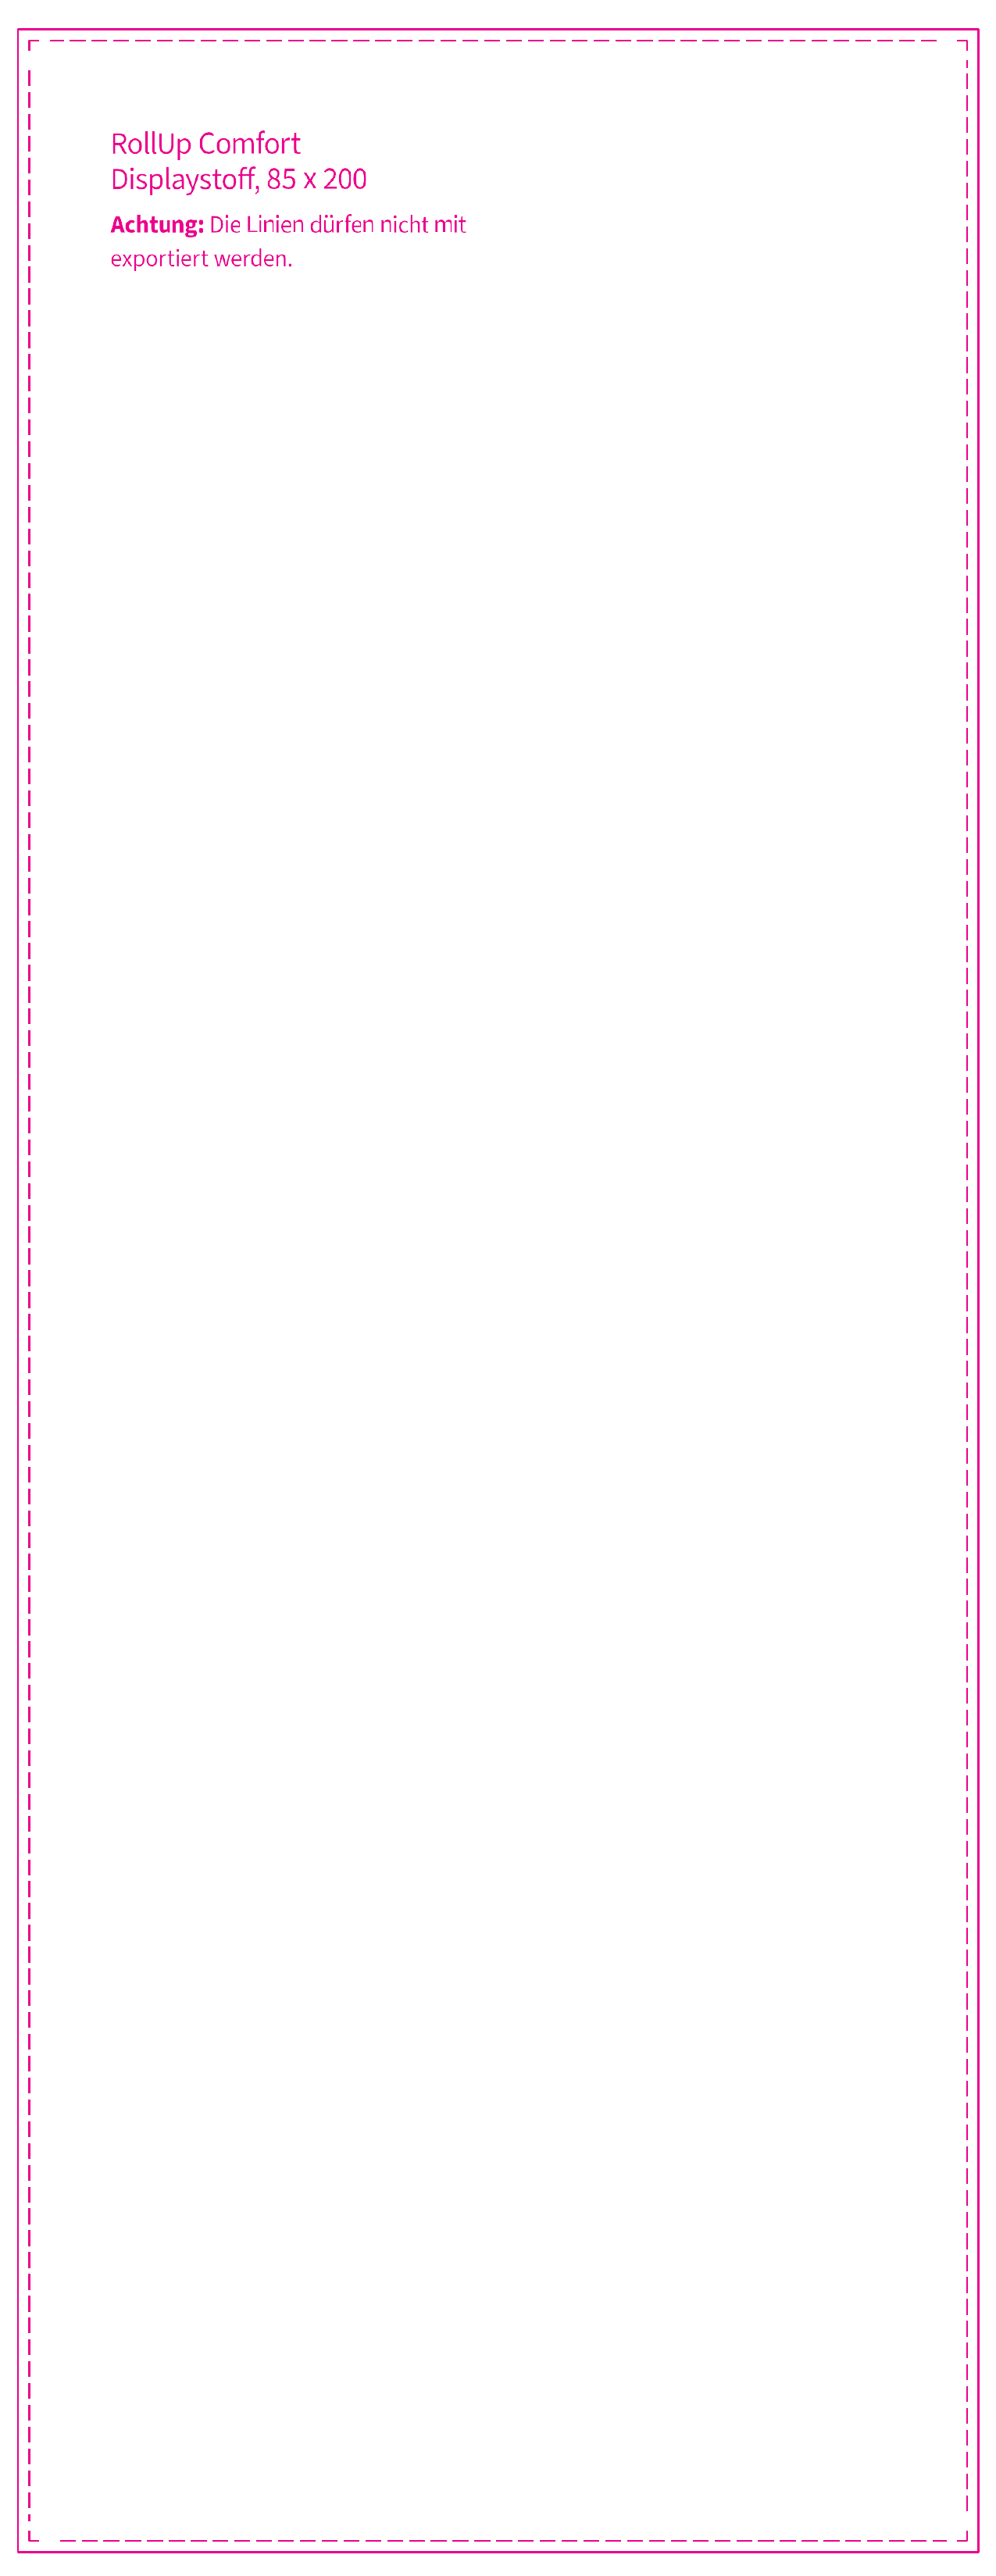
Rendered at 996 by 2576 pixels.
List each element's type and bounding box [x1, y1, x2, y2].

picture [337, 214, 362, 233]
picture [323, 215, 334, 233]
picture [248, 215, 262, 232]
picture [276, 215, 291, 233]
picture [267, 168, 295, 189]
picture [293, 219, 303, 232]
picture [112, 130, 279, 195]
picture [310, 215, 321, 233]
picture [264, 219, 274, 232]
picture [394, 215, 429, 233]
picture [281, 133, 301, 154]
picture [303, 173, 316, 188]
picture [381, 219, 391, 232]
picture [454, 215, 466, 233]
picture [323, 168, 352, 189]
picture [111, 248, 291, 271]
picture [110, 215, 170, 233]
picture [435, 219, 452, 232]
picture [353, 168, 366, 189]
picture [363, 219, 373, 232]
picture [172, 219, 203, 237]
picture [211, 215, 241, 233]
